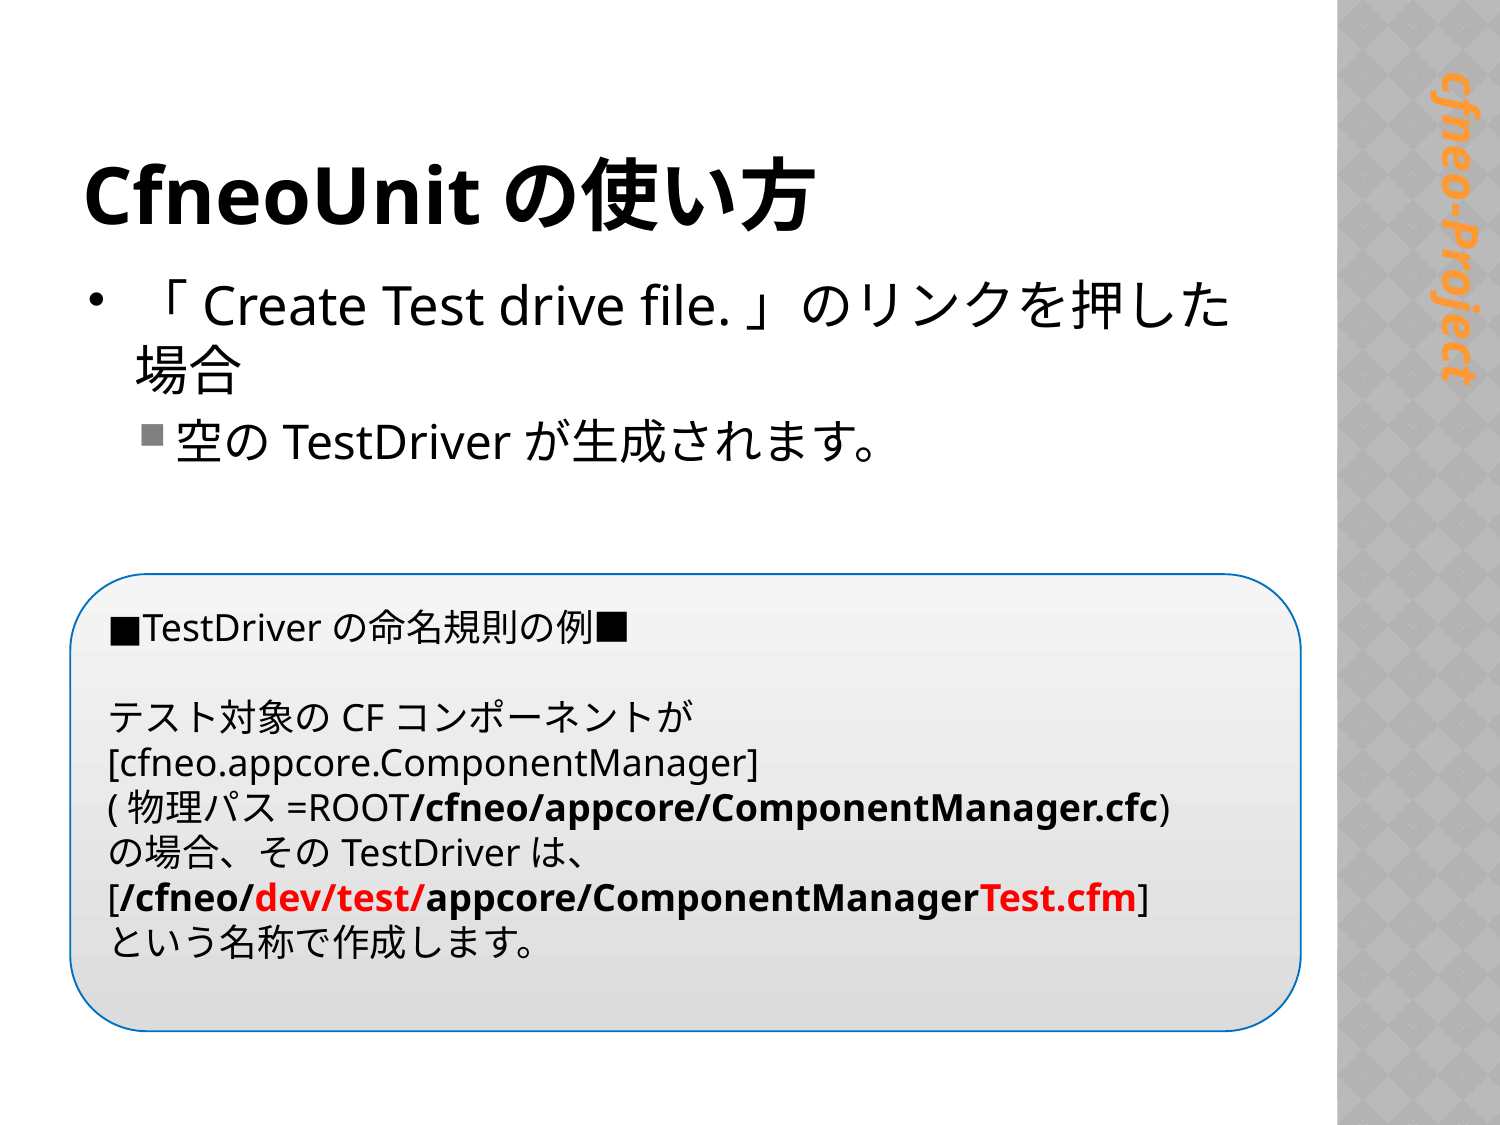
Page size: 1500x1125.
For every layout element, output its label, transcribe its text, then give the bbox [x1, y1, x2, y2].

list 「Create Test drive file.」のリンクを押した場合 空のTestDriverが生成されます。 [75, 1000, 1263, 1059]
title CfneoUnitの使い方 [75, 52, 1263, 240]
text_box ■TestDriverの命名規則の例■ テスト対象のCFコンポーネントが [cfneo.appcore.ComponentManager] (物理パス=ROOT/cfneo/appcore/ComponentManager.cfc) の場合、そのTestDriverは、 [/cfneo/dev/test/appcore/ComponentManagerTest.cfm] という名称で作成します。 [69, 573, 1302, 1033]
list 「Create Test drive file.」のリンクを押した場合 空のTestDriverが生成されます。 [75, 264, 1263, 612]
